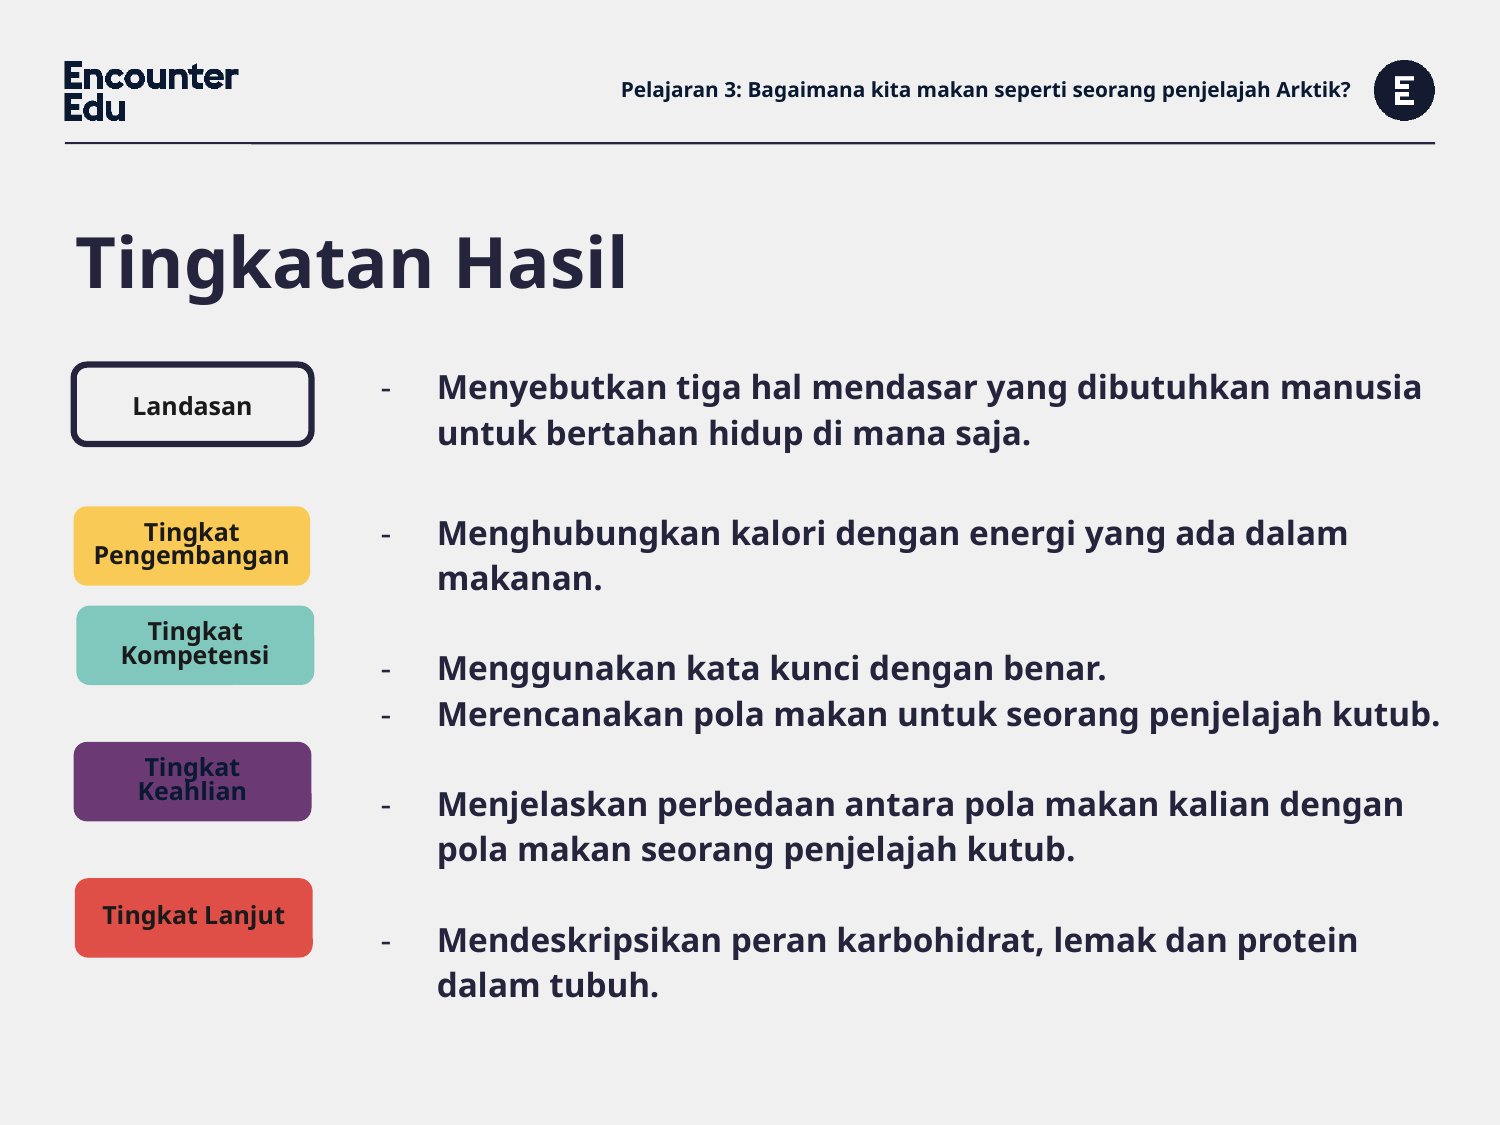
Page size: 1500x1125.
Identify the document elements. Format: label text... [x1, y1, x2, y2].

picture [60, 59, 243, 122]
text_box Tingkat Pengembangan [72, 505, 311, 587]
table_cell Menghubungkan kalori dengan energi yang ada dalam makanan. Menggunakan kata kunci dengan benar. Merencanakan pola makan untuk seorang penjelajah kutub. Menjelaskan perbedaan antara pola makan kalian dengan pola makan seorang penjelajah kutub. Mendeskripsikan peran karbohidrat, lemak dan protein dalam tubuh. [369, 510, 1474, 1125]
text_box Tingkat Kompetensi [75, 604, 316, 686]
text_box Tingkat Lanjut [74, 877, 314, 959]
table_header Menyebutkan tiga hal mendasar yang dibutuhkan manusia untuk bertahan hidup di mana saja. [369, 365, 1474, 510]
title Pelajaran 3: Bagaimana kita makan seperti seorang penjelajah Arktik? [566, 67, 1359, 114]
picture [1372, 58, 1436, 122]
text_box Tingkatan Hasil [67, 222, 922, 308]
text_box Tingkat Keahlian [72, 741, 313, 823]
text_box Landasan [72, 363, 313, 445]
